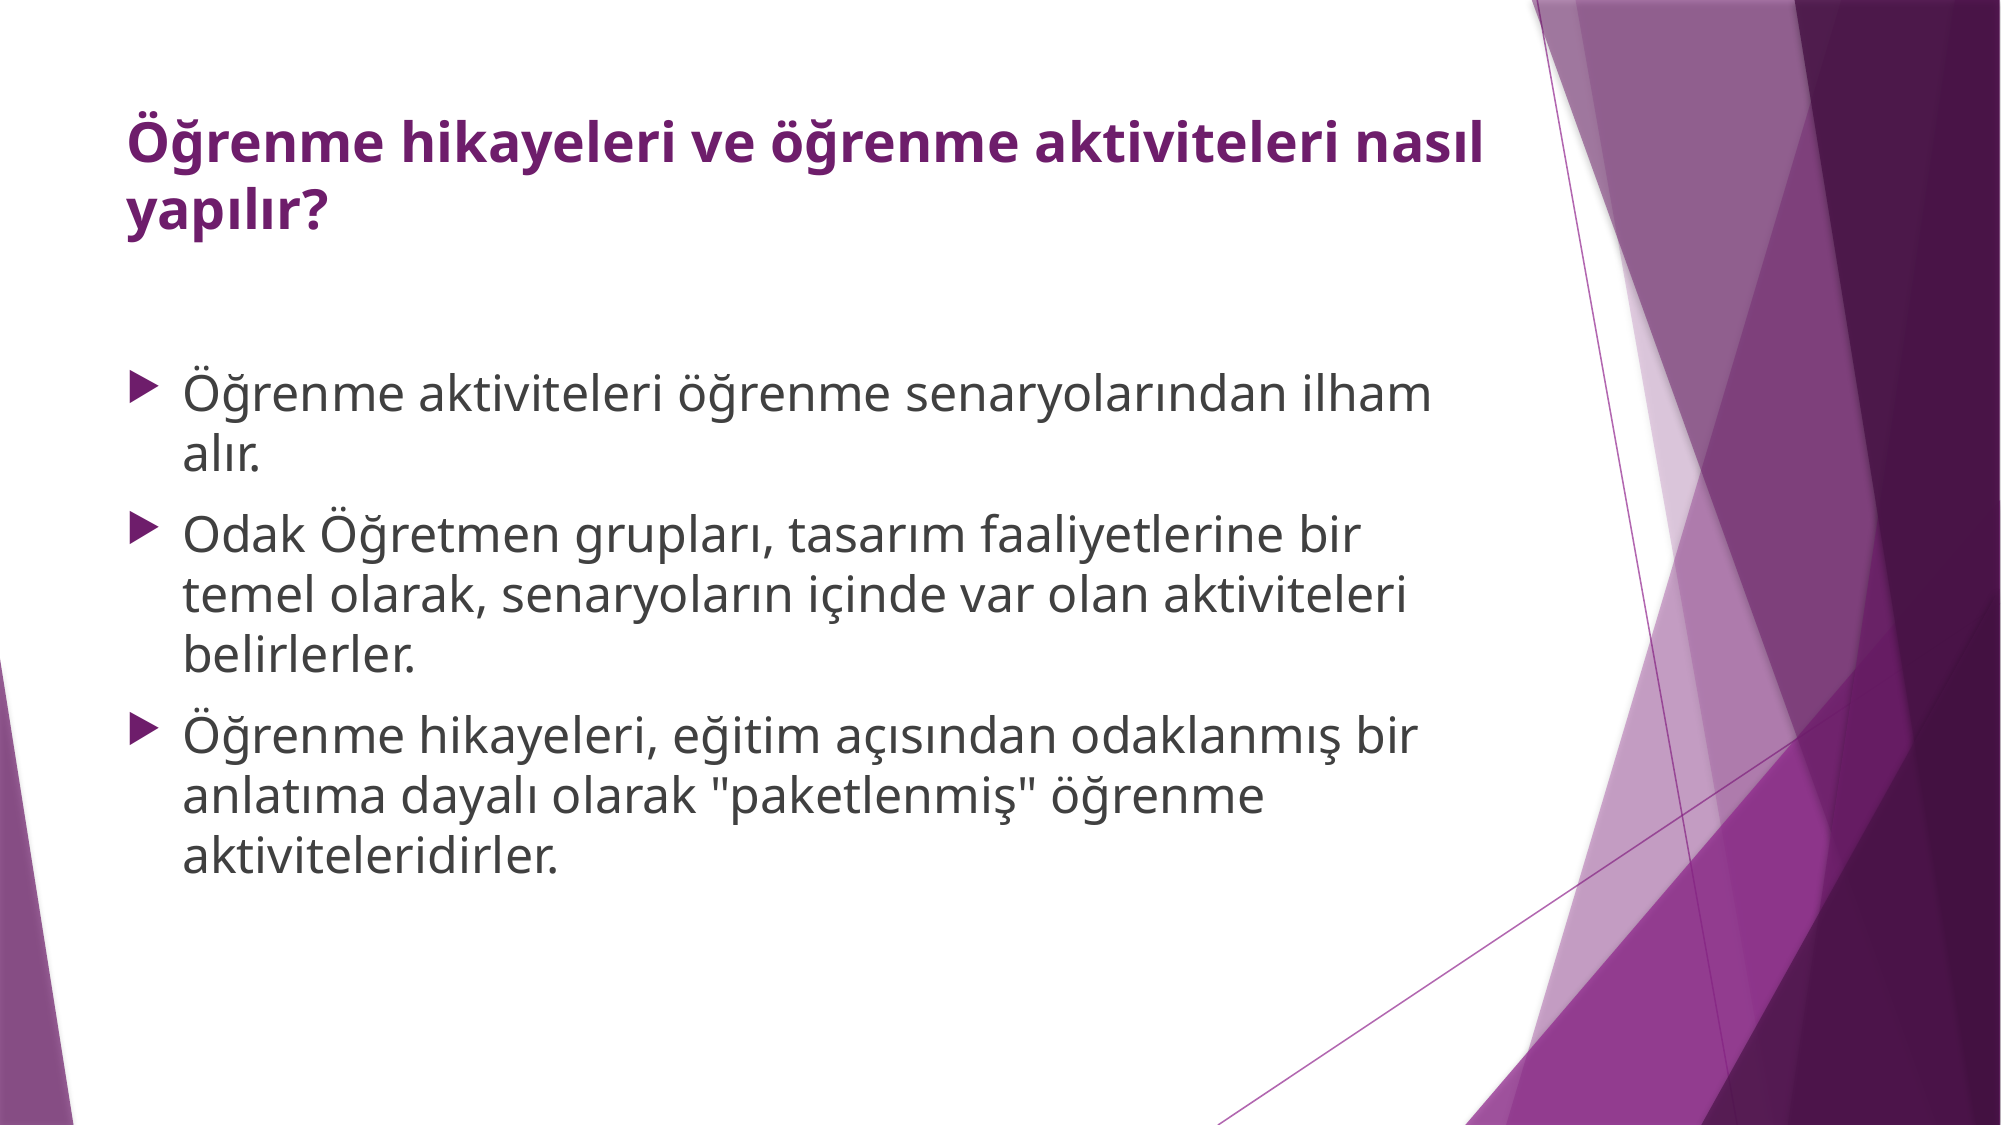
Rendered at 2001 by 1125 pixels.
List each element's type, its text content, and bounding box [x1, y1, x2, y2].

title Öğrenme hikayeleri ve öğrenme aktiviteleri nasıl yapılır? [111, 99, 1522, 317]
list Öğrenme aktiviteleri öğrenme senaryolarından ilham alır. Odak Öğretmen grupları, tasarım faaliyetlerine bir temel olarak, senaryoların içinde var olan aktiviteleri belirlerler. Öğrenme hikayeleri, eğitim açısından odaklanmış bir anlatıma dayalı olarak "paketlenmiş" öğrenme aktiviteleridirler. [111, 354, 1522, 992]
